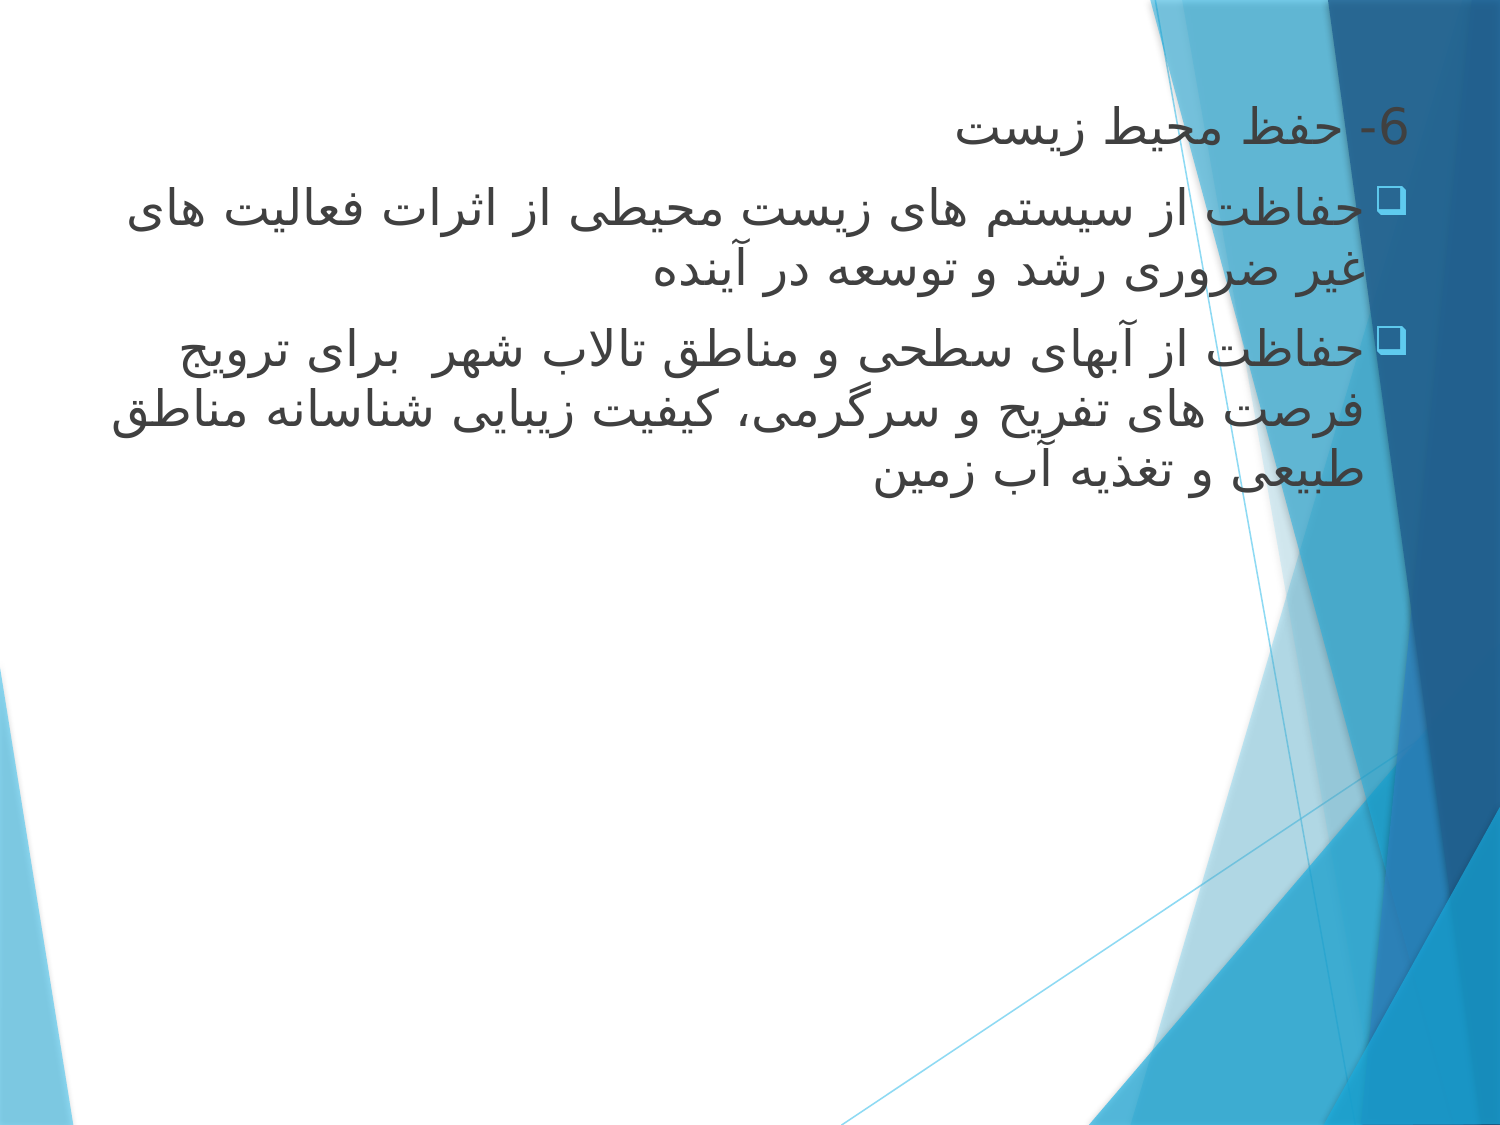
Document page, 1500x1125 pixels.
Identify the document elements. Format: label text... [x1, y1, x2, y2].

list 6- حفظ محیط زیست حفاظت از سیستم های زیست محیطی از اثرات فعالیت های غیر ضروری رشد و توسعه در آینده حفاظت از آبهای سطحی و مناطق تالاب شهر برای ترویج فرصت های تفریح و سرگرمی، کیفیت زیبایی شناسانه مناطق طبیعی و تغذیه آب زمین [82, 86, 1425, 965]
